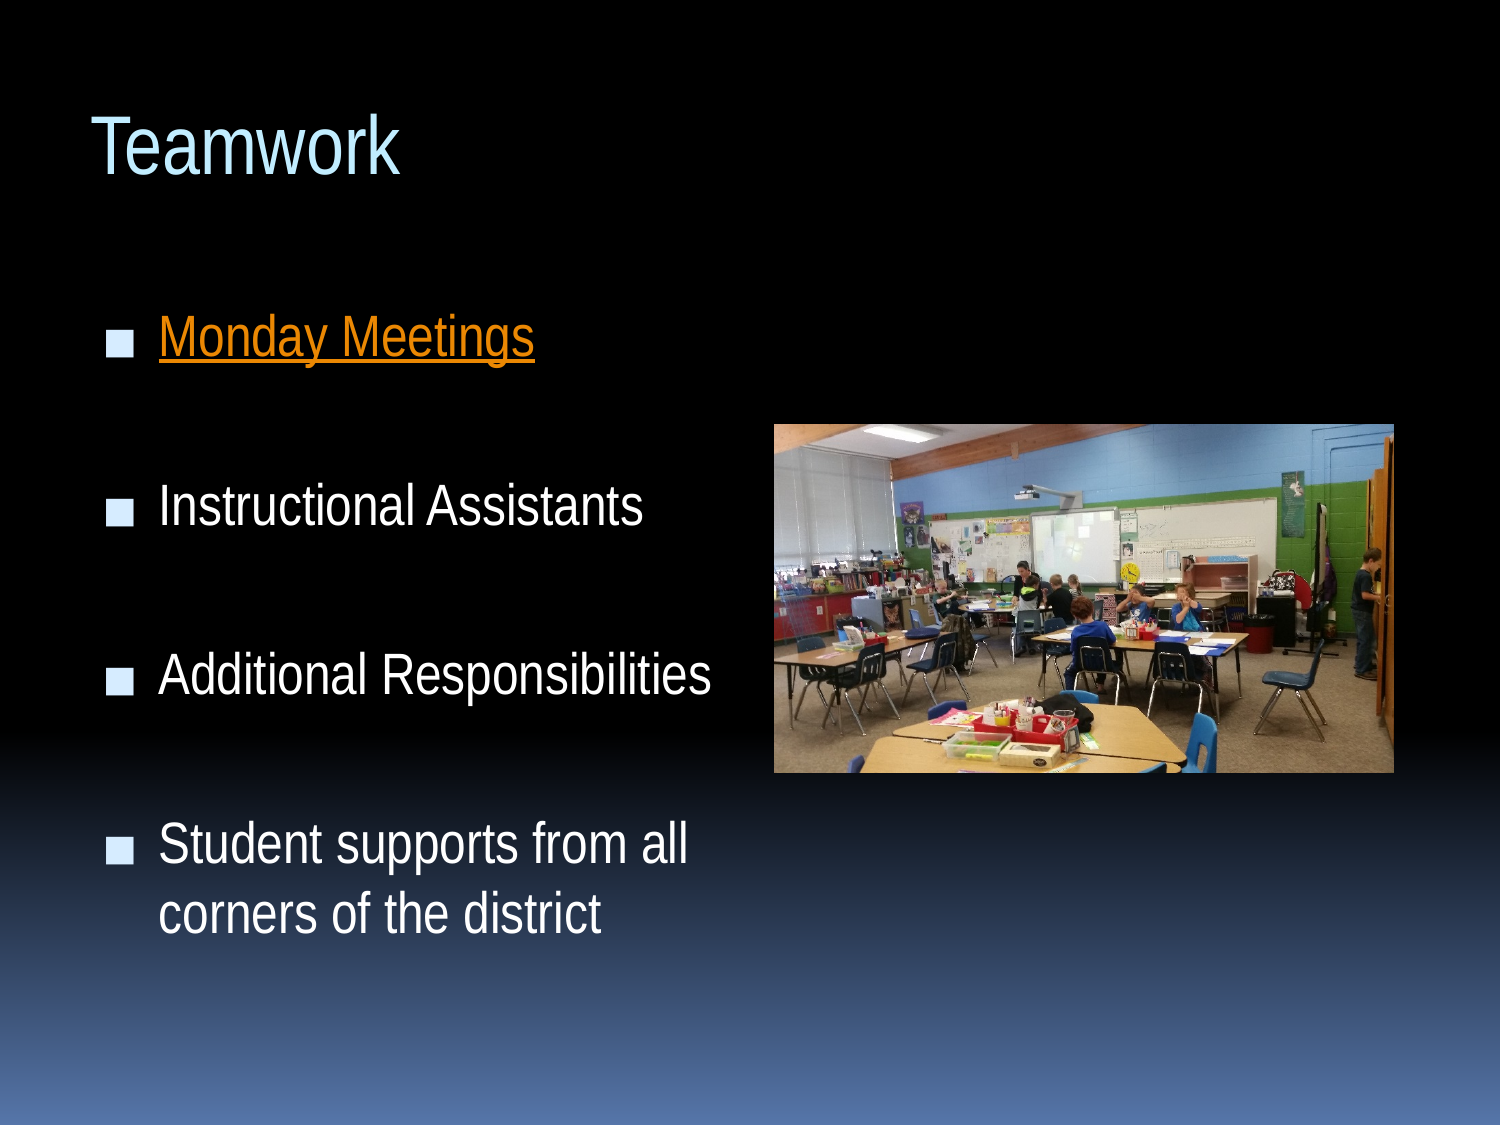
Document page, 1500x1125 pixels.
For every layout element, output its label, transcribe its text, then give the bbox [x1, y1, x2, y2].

list Monday Meetings Instructional Assistants Additional Responsibilities Student supports from all corners of the district [76, 290, 739, 1033]
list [774, 424, 1394, 774]
title Teamwork [75, 83, 1425, 234]
